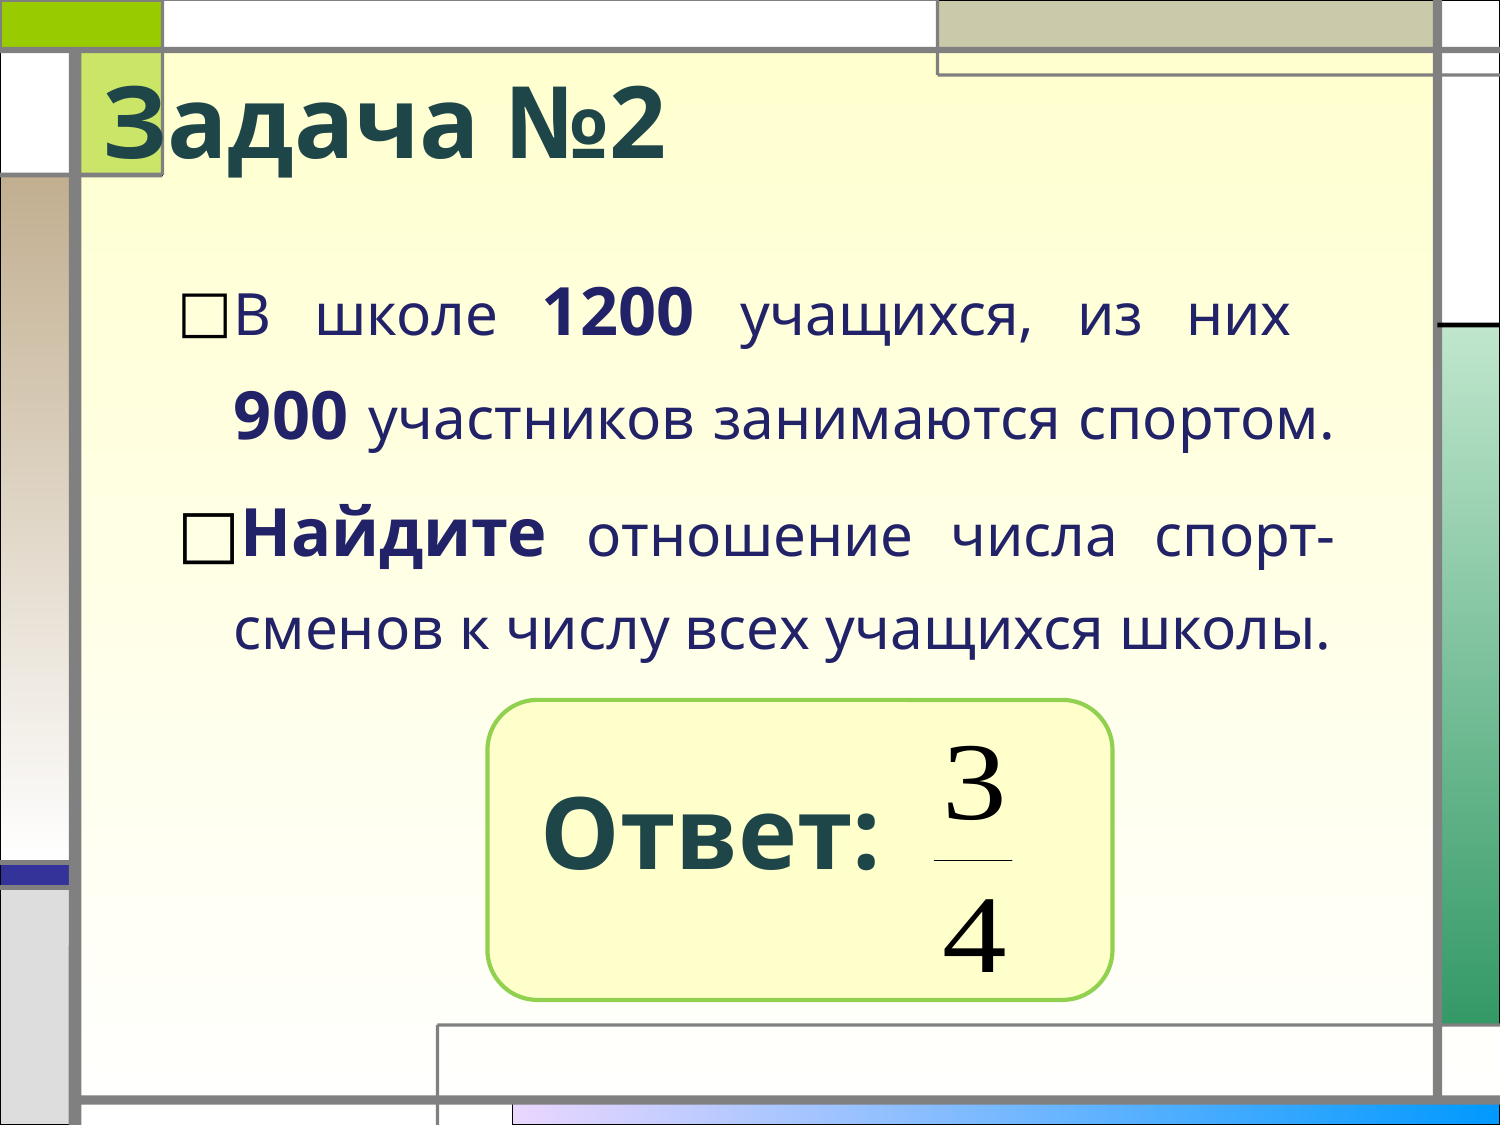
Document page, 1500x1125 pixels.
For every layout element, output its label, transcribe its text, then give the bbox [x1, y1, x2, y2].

title Задача №2 [87, 24, 851, 213]
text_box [487, 699, 1113, 1001]
list В школе 1200 учащихся, из них 900 участников занимаются спортом. Найдите отношение числа спорт-сменов к числу всех учащихся школы. [162, 237, 1351, 701]
